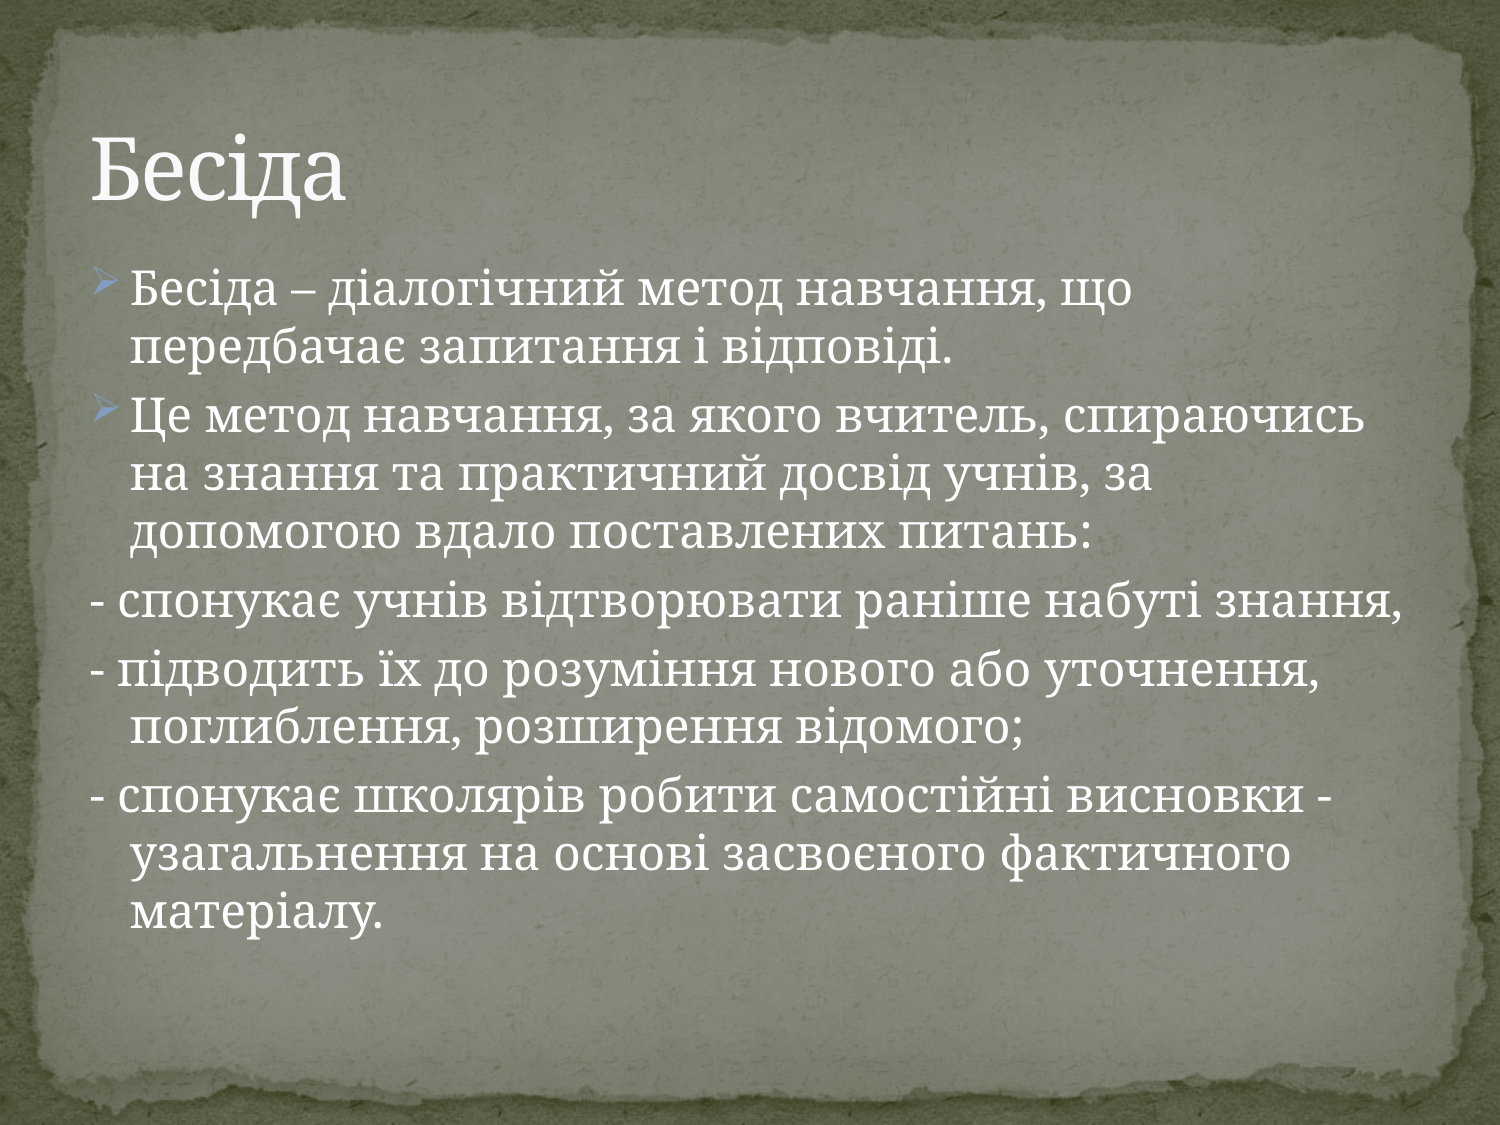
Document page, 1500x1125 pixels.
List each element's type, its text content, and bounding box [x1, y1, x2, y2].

title Бесіда [74, 24, 1425, 225]
list Бесіда – діалогічний метод навчання, що передбачає запитання і відповіді. Це метод навчання, за якого вчитель, спираючись на знання та практичний досвід учнів, за допомогою вдало поставлених питань: - спонукає учнів відтворювати раніше набуті знання, - підводить їх до розуміння нового або уточнення, поглиблення, розширення відомого; - спонукає школярів робити самостійні висновки - узагальнення на основі засвоєного фактичного матеріалу. [75, 249, 1425, 1000]
